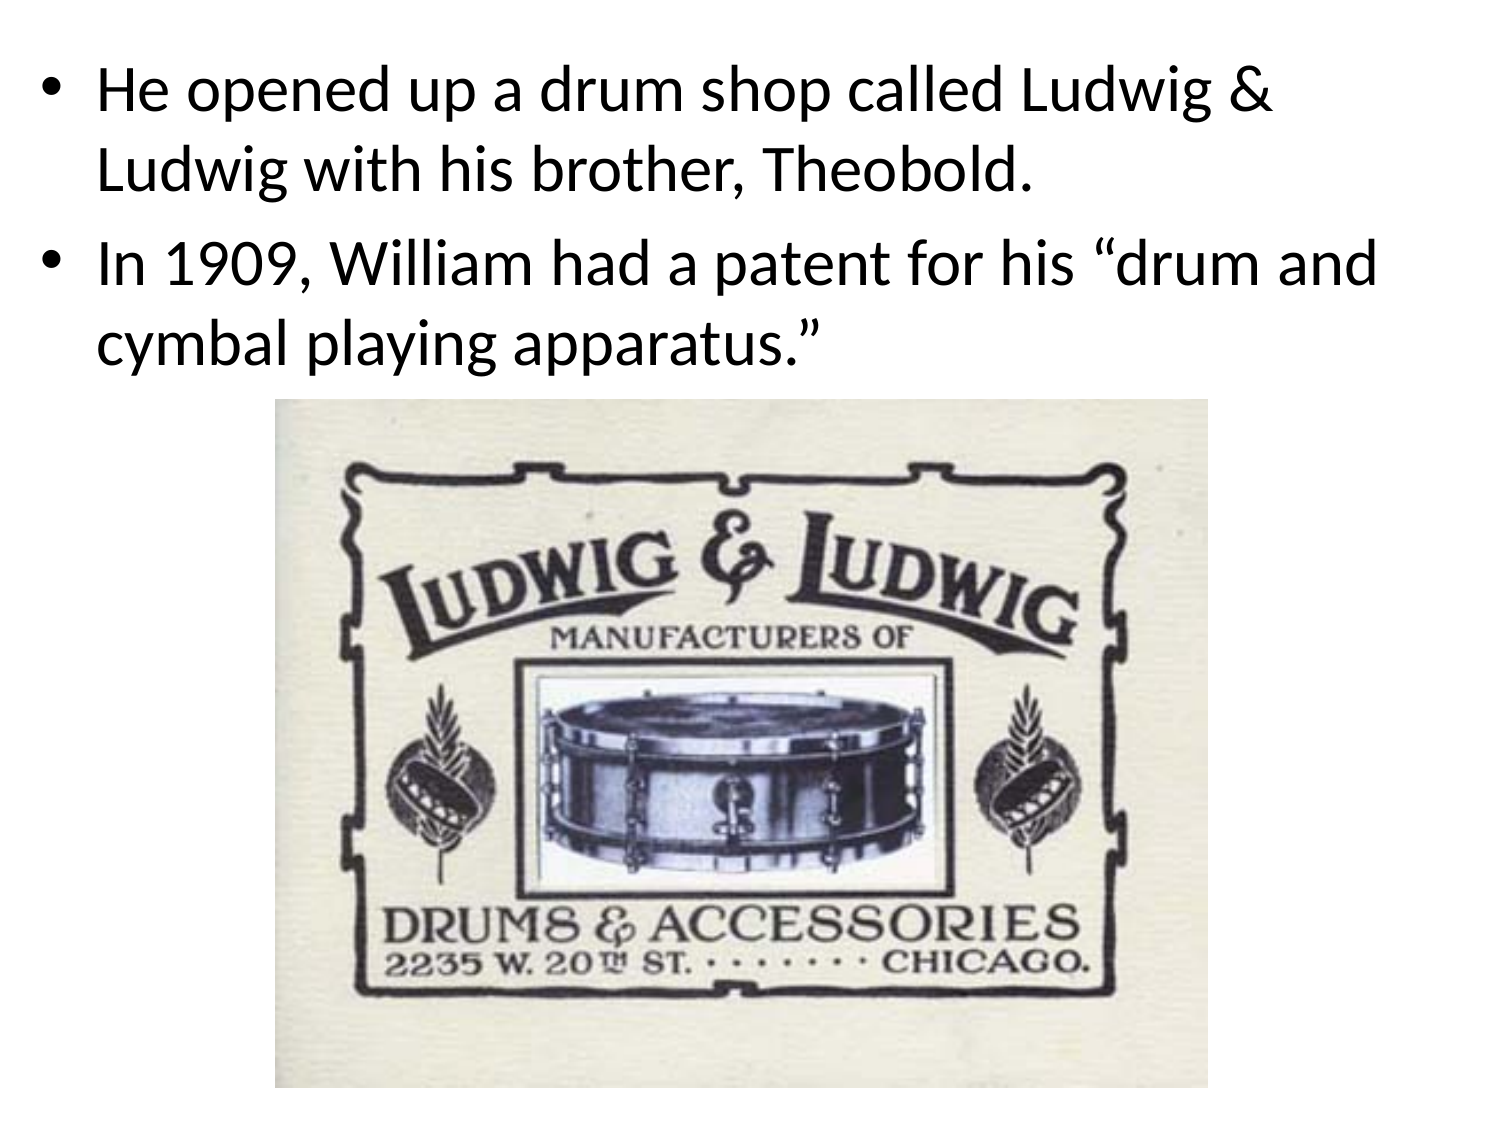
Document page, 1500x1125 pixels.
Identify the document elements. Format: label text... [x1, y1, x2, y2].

list He opened up a drum shop called Ludwig & Ludwig with his brother, Theobold. In 1909, William had a patent for his “drum and cymbal playing apparatus.” [24, 37, 1463, 1088]
picture [274, 399, 1208, 1088]
